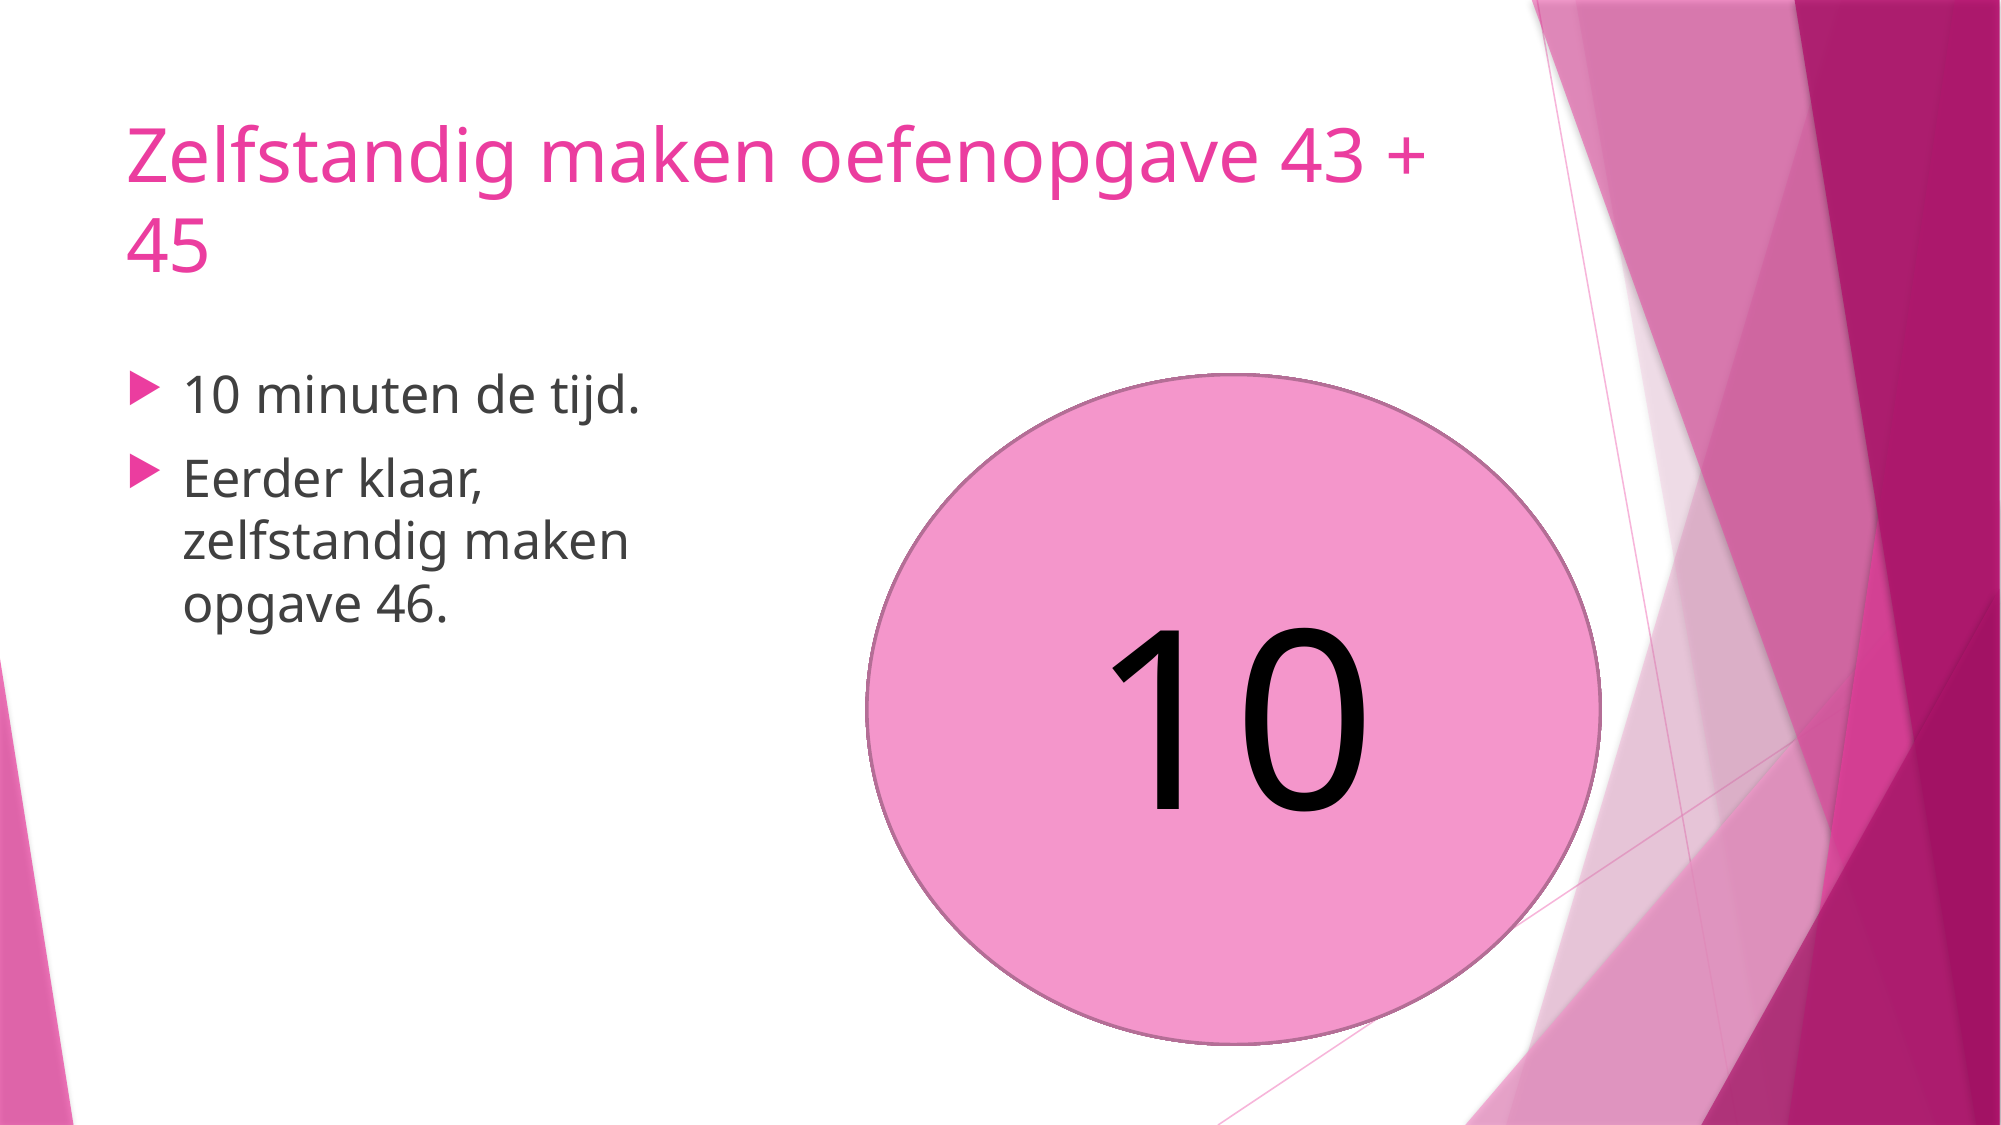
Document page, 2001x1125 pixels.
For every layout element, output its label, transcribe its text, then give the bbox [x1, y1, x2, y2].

text_box 10 [865, 373, 1602, 1046]
title Zelfstandig maken oefenopgave 43 + 45 [111, 99, 1522, 317]
list 10 minuten de tijd. Eerder klaar, zelfstandig maken opgave 46. [111, 354, 689, 960]
